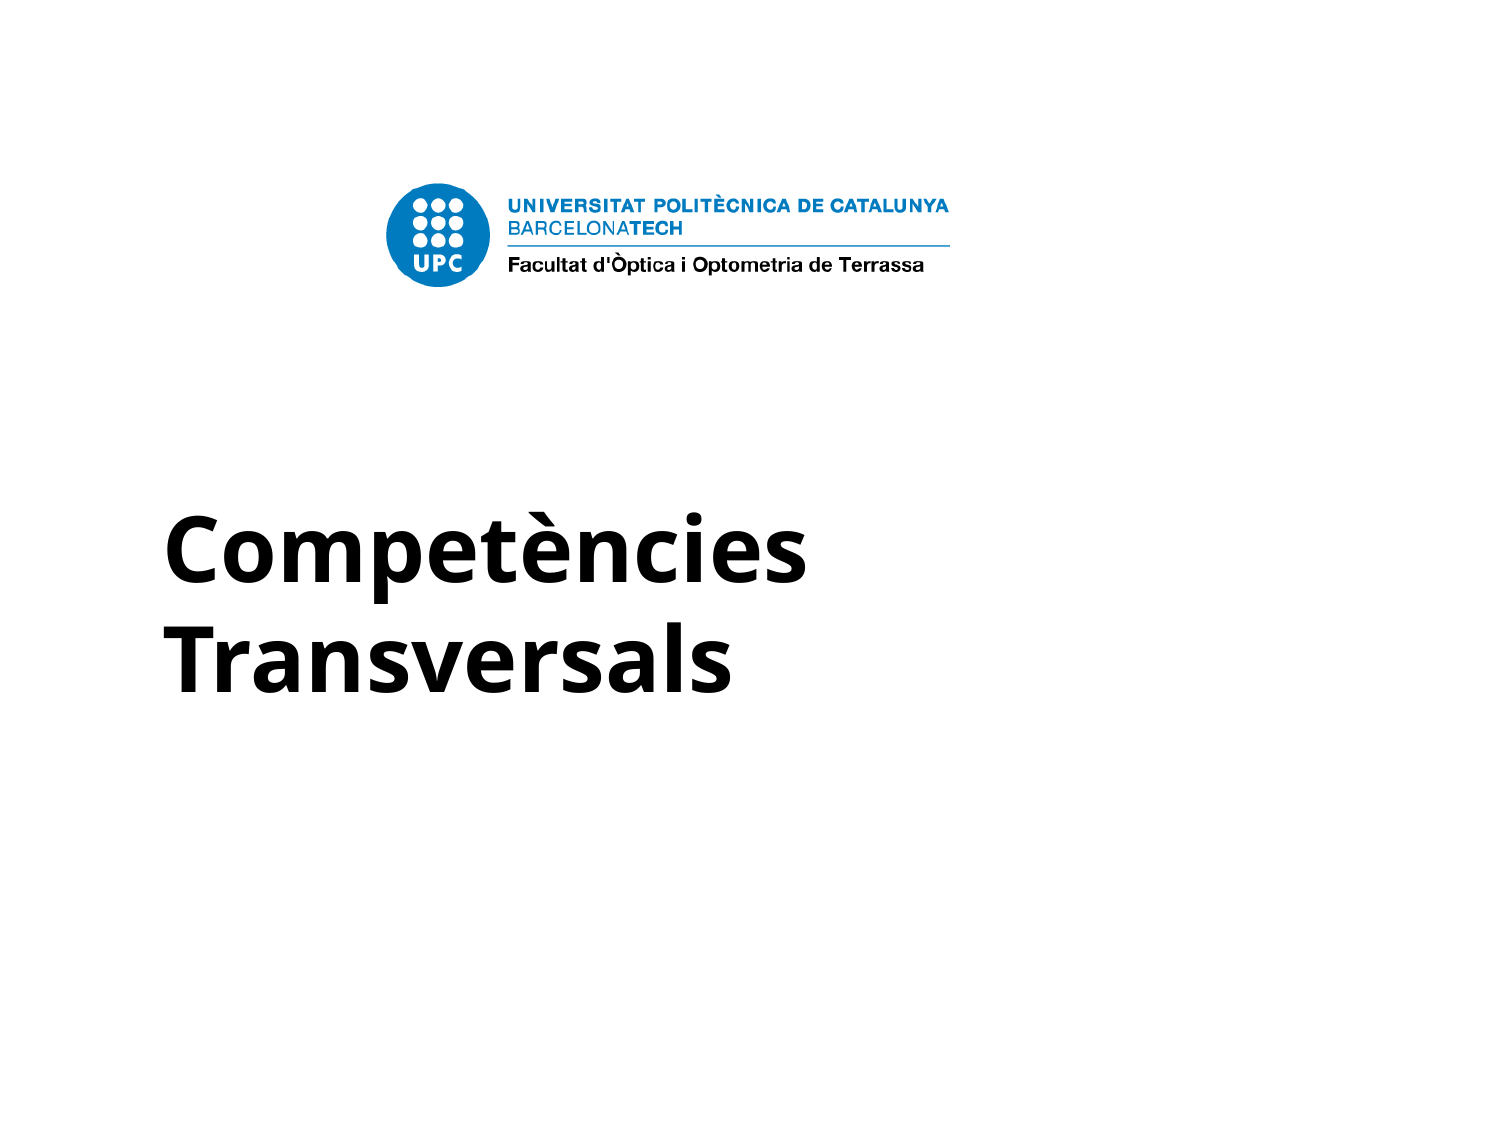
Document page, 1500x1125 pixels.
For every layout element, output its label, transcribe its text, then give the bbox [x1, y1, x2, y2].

text_box Competències Transversals [147, 483, 1311, 719]
picture [371, 160, 966, 320]
